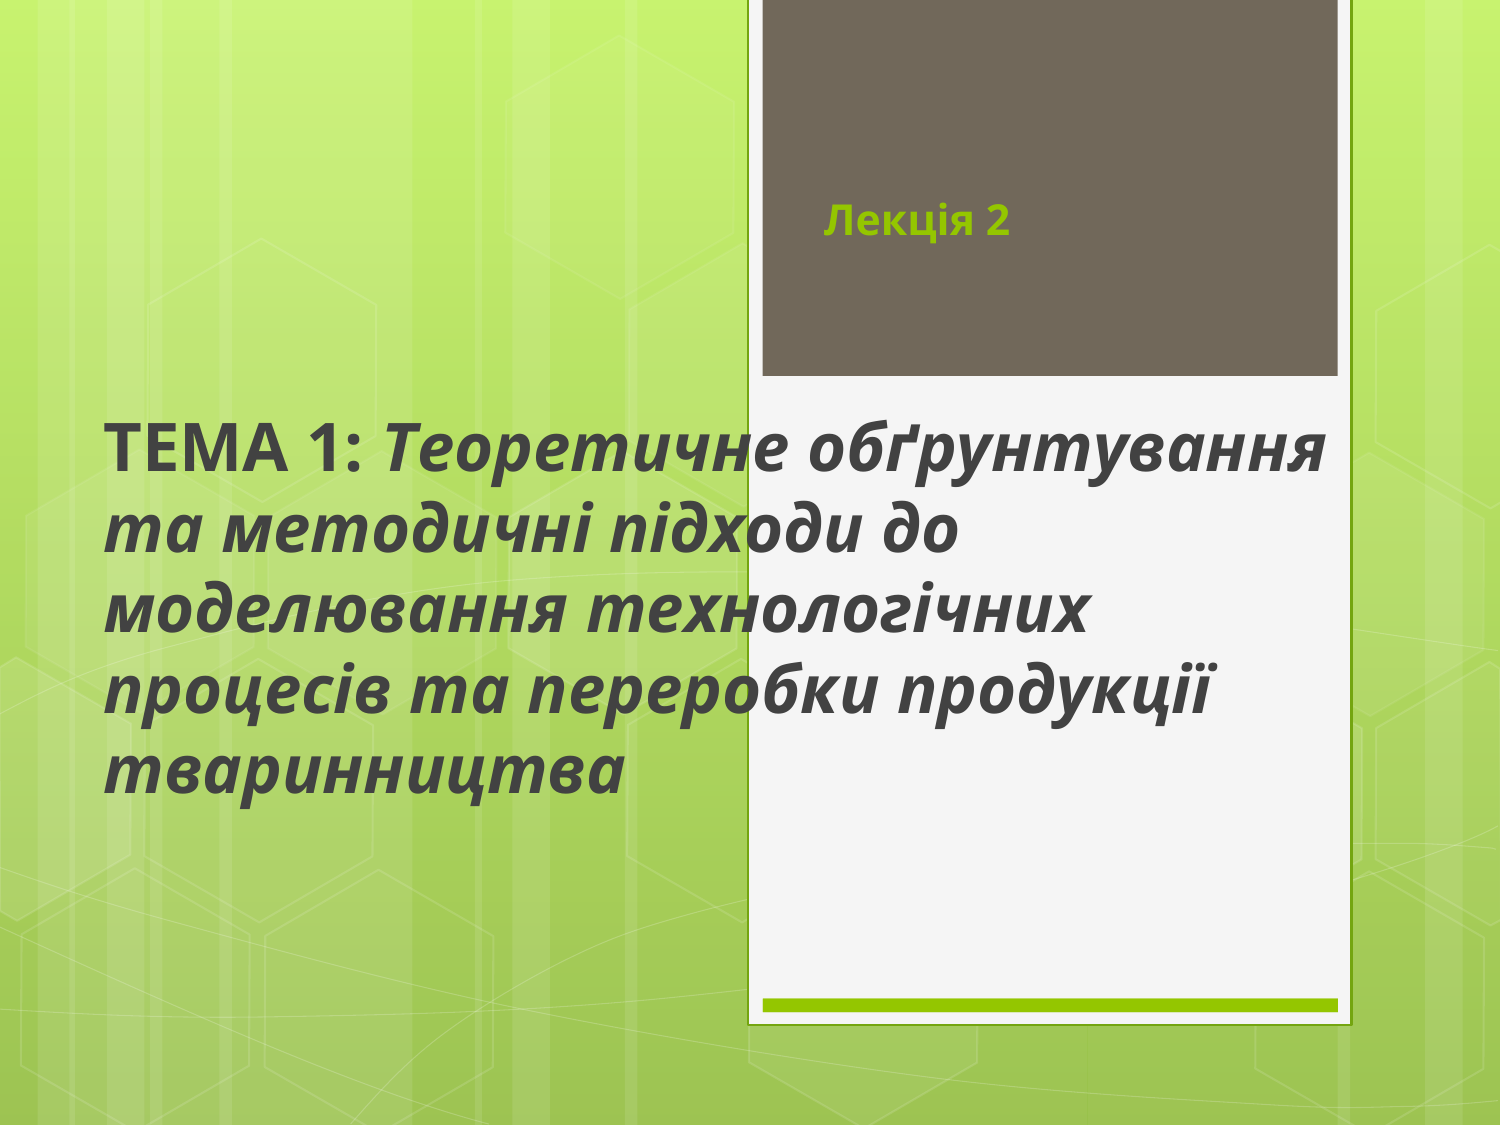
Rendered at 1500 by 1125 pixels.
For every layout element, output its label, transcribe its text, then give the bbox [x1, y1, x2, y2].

subtitle Тема 1: Теоретичне обґрунтування та методичні підходи до моделювання технологічних процесів та переробки продукції тваринництва [88, 397, 1353, 858]
title Лекція 2 [809, 184, 1282, 303]
